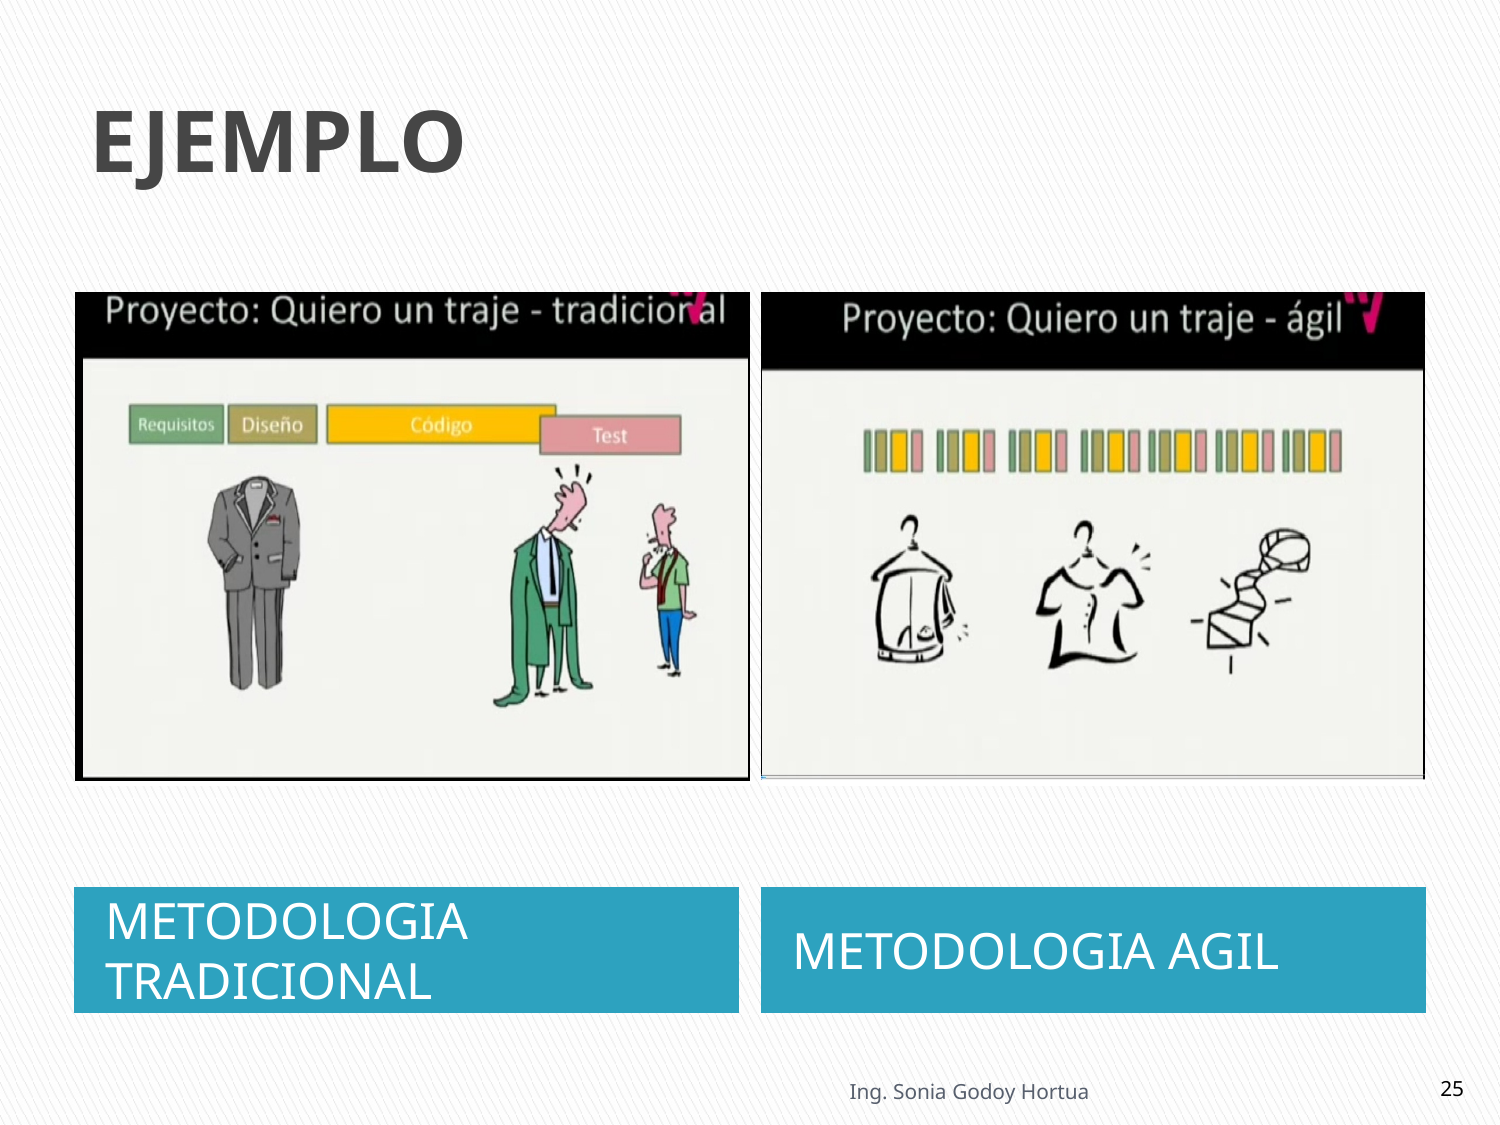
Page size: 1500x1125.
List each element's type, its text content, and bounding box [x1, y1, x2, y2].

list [761, 292, 1426, 786]
slide_number 25 [1418, 1051, 1479, 1112]
list METODOLOGIA AGIL [761, 887, 1426, 1013]
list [74, 292, 751, 786]
list METODOLOGIA TRADICIONAL [74, 887, 739, 1013]
footer Ing. Sonia Godoy Hortua [718, 1051, 1105, 1112]
title EJEMPLO [75, 44, 1425, 233]
